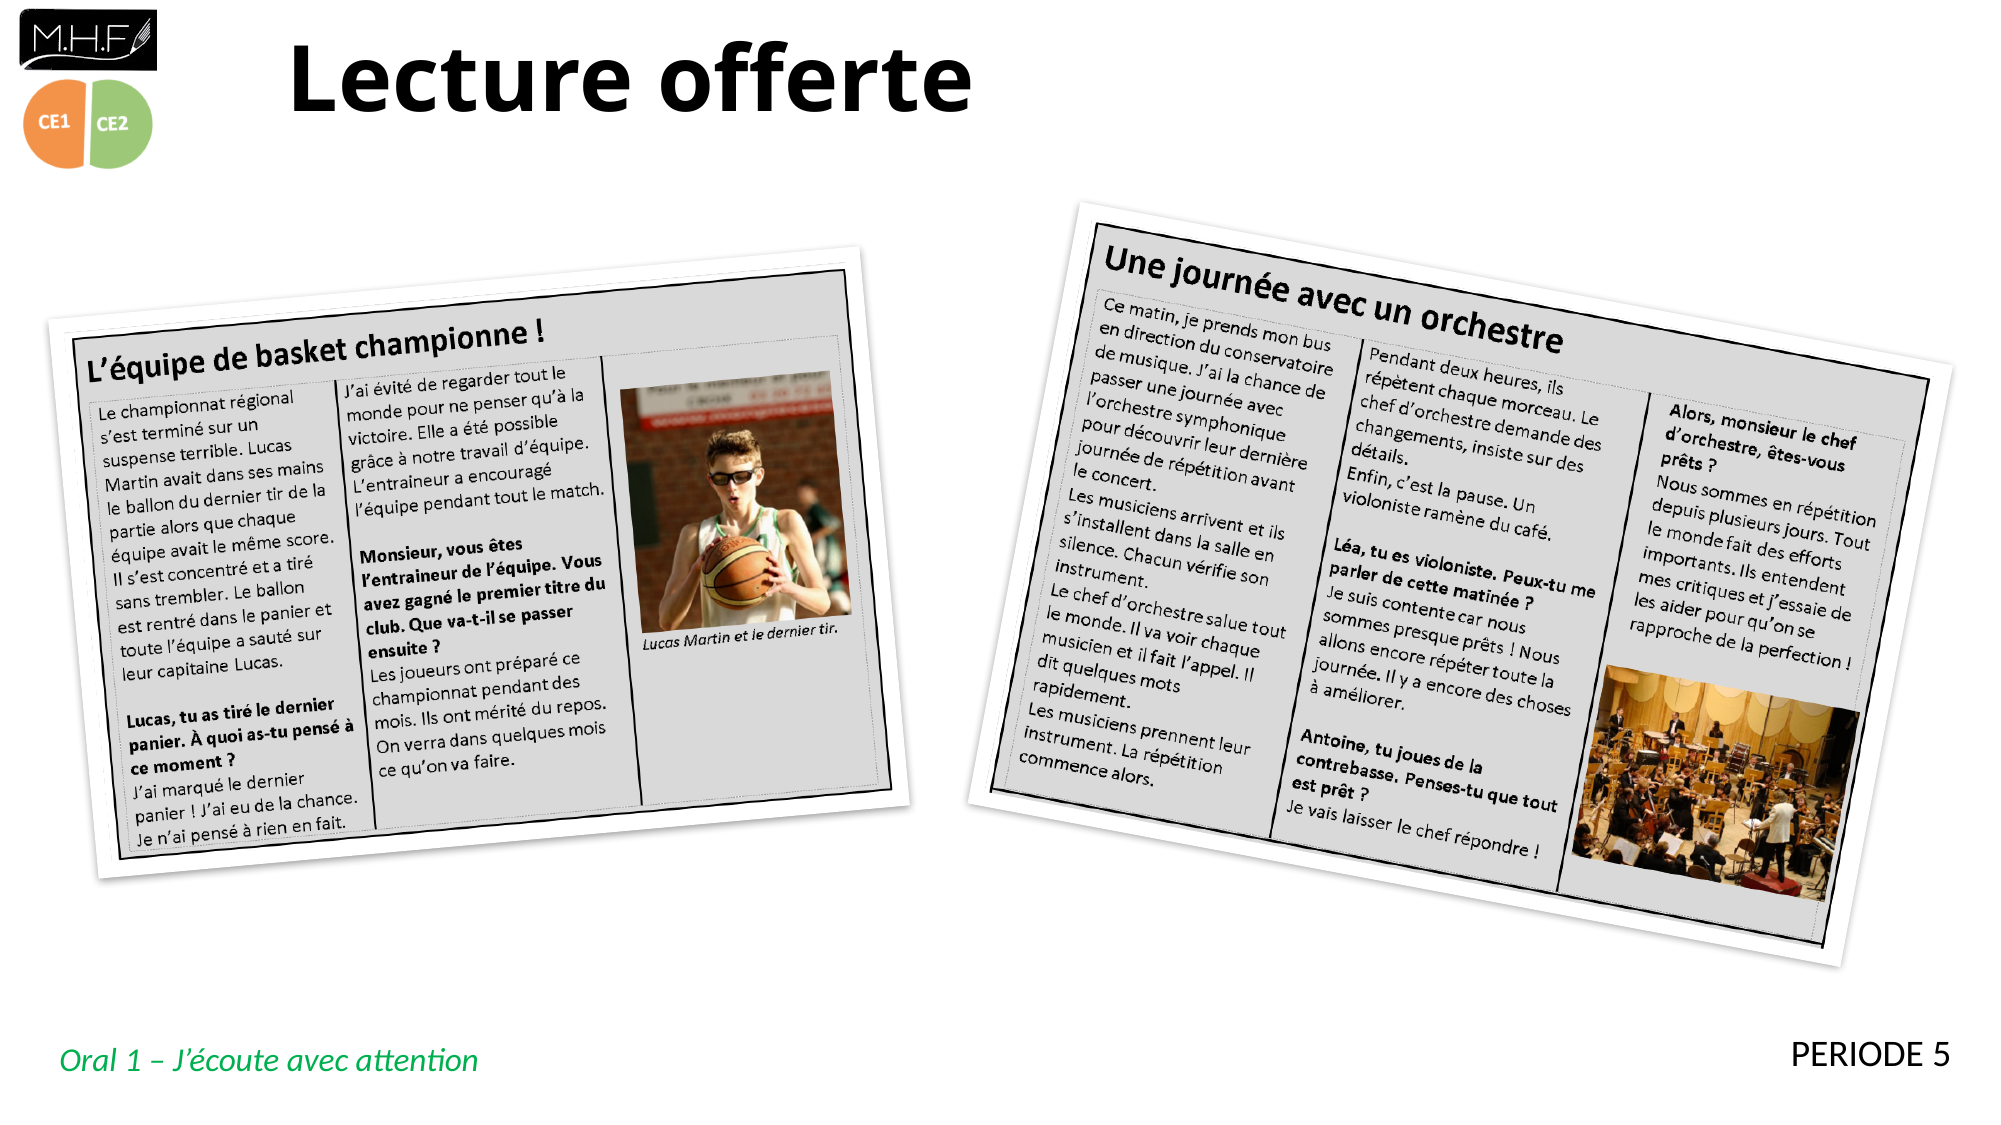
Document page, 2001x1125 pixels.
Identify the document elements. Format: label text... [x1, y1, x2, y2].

picture [65, 263, 893, 862]
picture [1, 7, 177, 207]
picture [986, 220, 1935, 949]
title Lecture offerte [271, 7, 1818, 156]
text_box PERIODE 5 [1362, 1021, 1967, 1082]
text_box Oral 1 – J’écoute avec attention [44, 1030, 1346, 1092]
